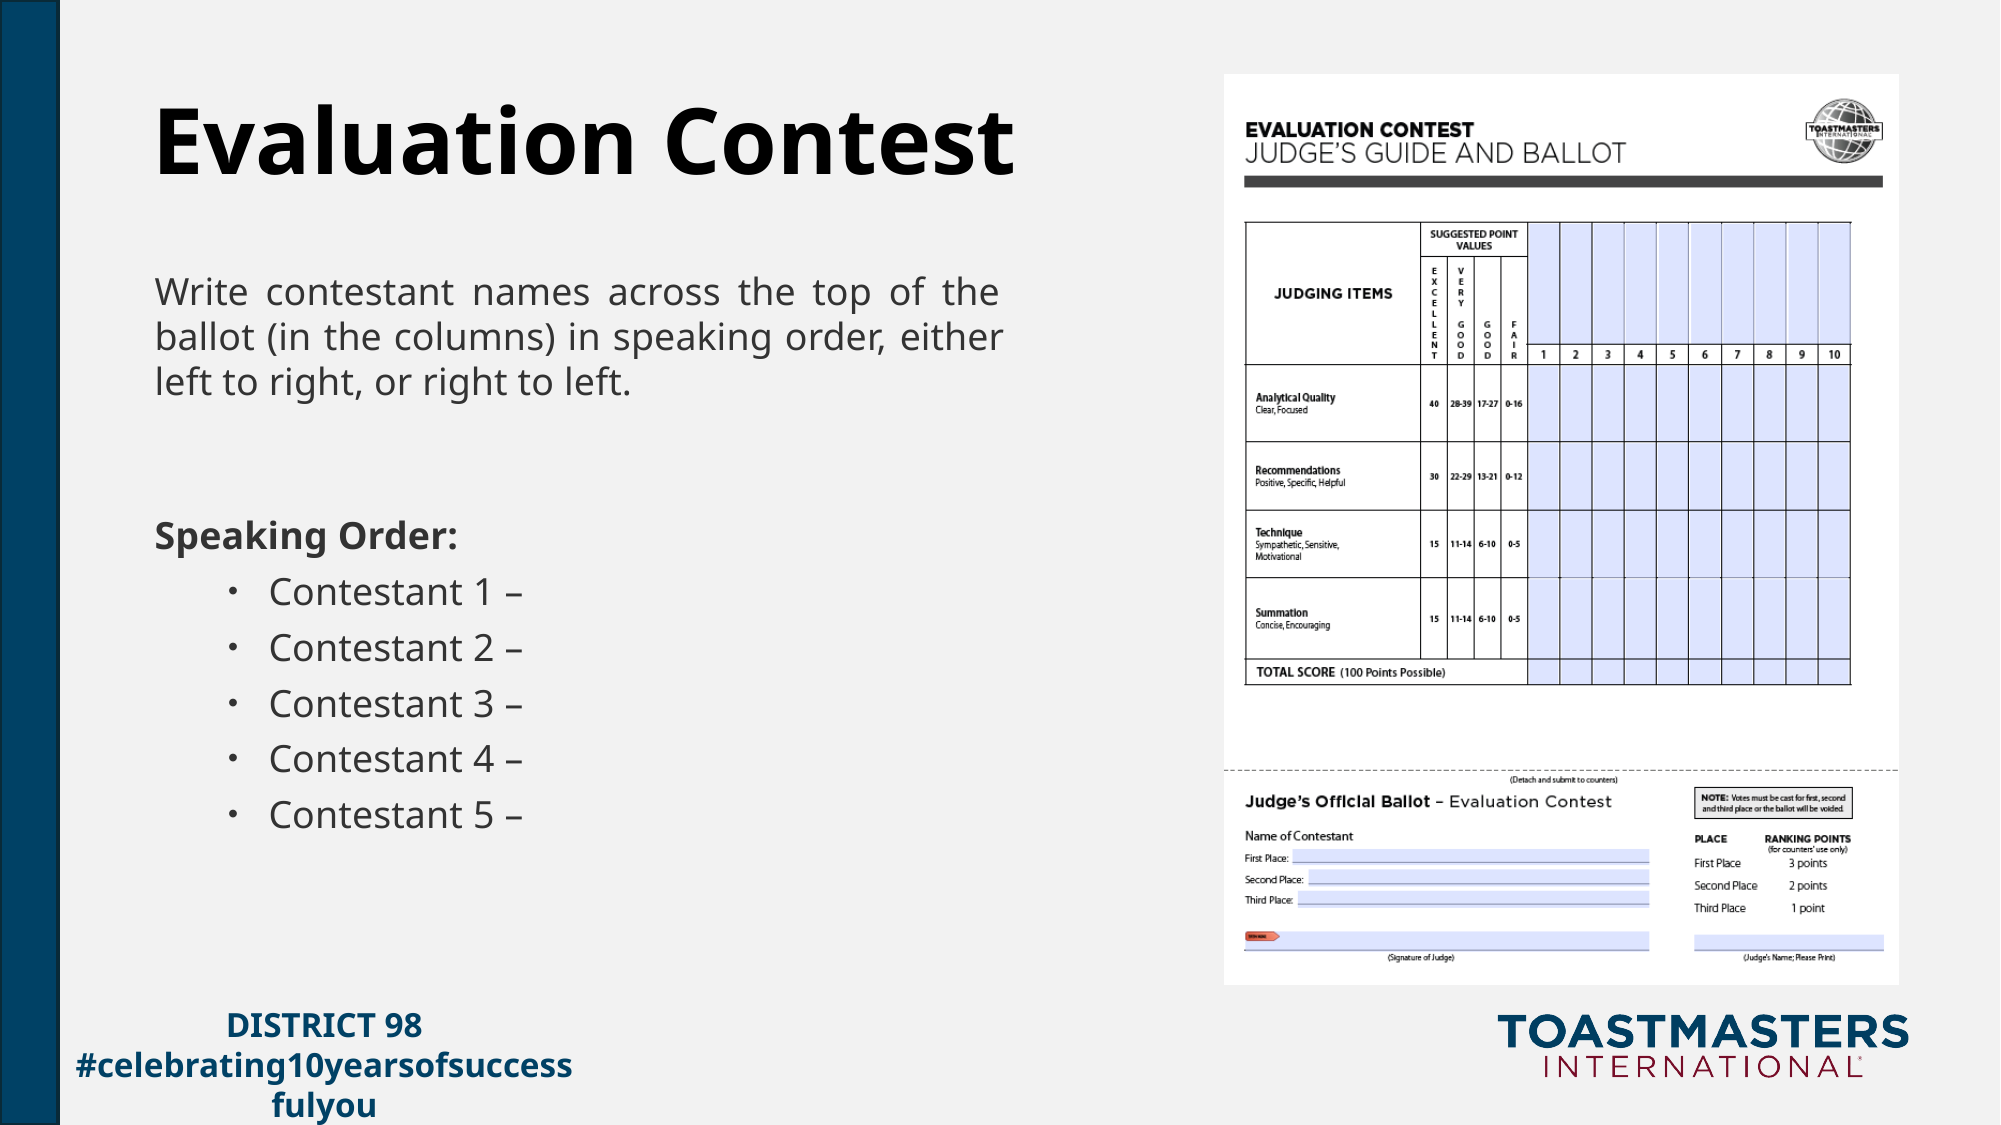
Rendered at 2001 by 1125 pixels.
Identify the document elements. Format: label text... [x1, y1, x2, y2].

text_box [0, 0, 60, 1125]
list Write contestant names across the top of the ballot (in the columns) in speaking order, either left to right, or right to left. Speaking Order: Contestant 1 – Contestant 2 – Contestant 3 – Contestant 4 – Contestant 5 – [137, 260, 1033, 950]
title Evaluation Contest [137, 59, 1944, 229]
picture [1224, 74, 2000, 1125]
text_box DISTRICT 98 #celebrating10yearsofsuccessfulyou [57, 996, 591, 1125]
